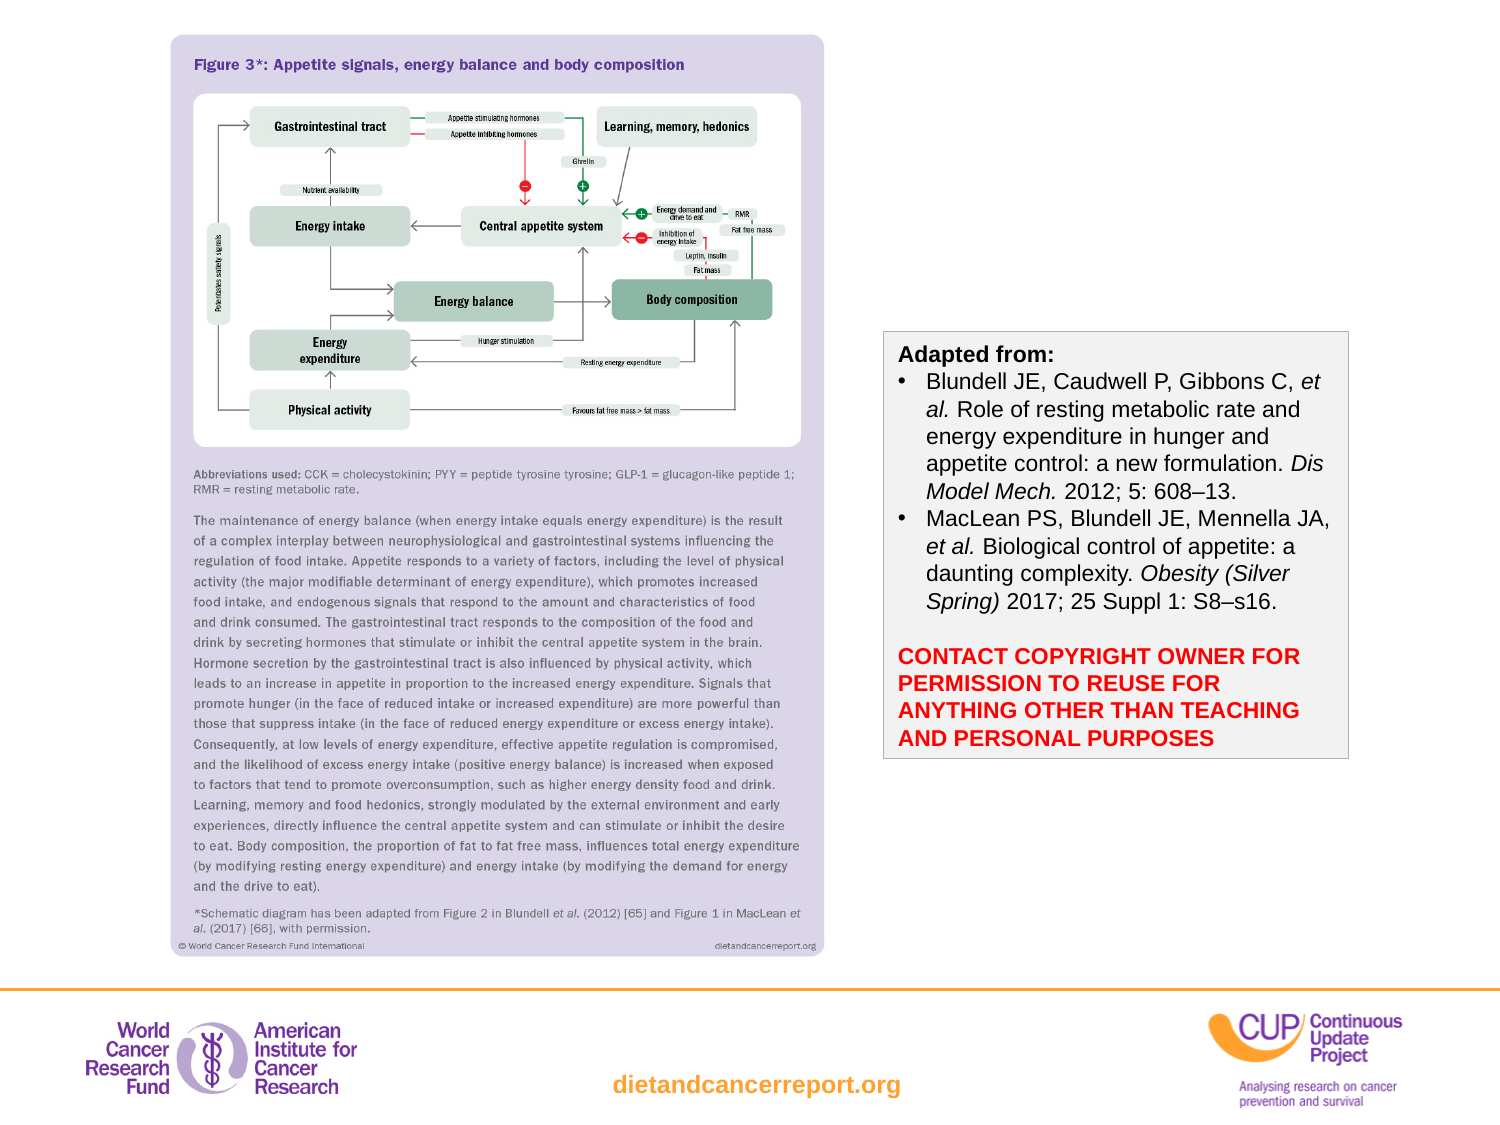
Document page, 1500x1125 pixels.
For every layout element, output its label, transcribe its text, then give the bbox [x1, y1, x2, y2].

picture [151, 15, 843, 975]
picture [86, 1022, 357, 1094]
text_box Adapted from: Blundell JE, Caudwell P, Gibbons C, et al. Role of resting metabolic rate and energy expenditure in hunger and appetite control: a new formulation. Dis Model Mech. 2012; 5: 608–13. MacLean PS, Blundell JE, Mennella JA, et al. Biological control of appetite: a daunting complexity. Obesity (Silver Spring) 2017; 25 Suppl 1: S8–s16. CONTACT COPYRIGHT OWNER FOR PERMISSION TO REUSE FOR ANYTHING OTHER THAN TEACHING AND PERSONAL PURPOSES [883, 331, 1349, 759]
picture [1207, 1013, 1403, 1109]
